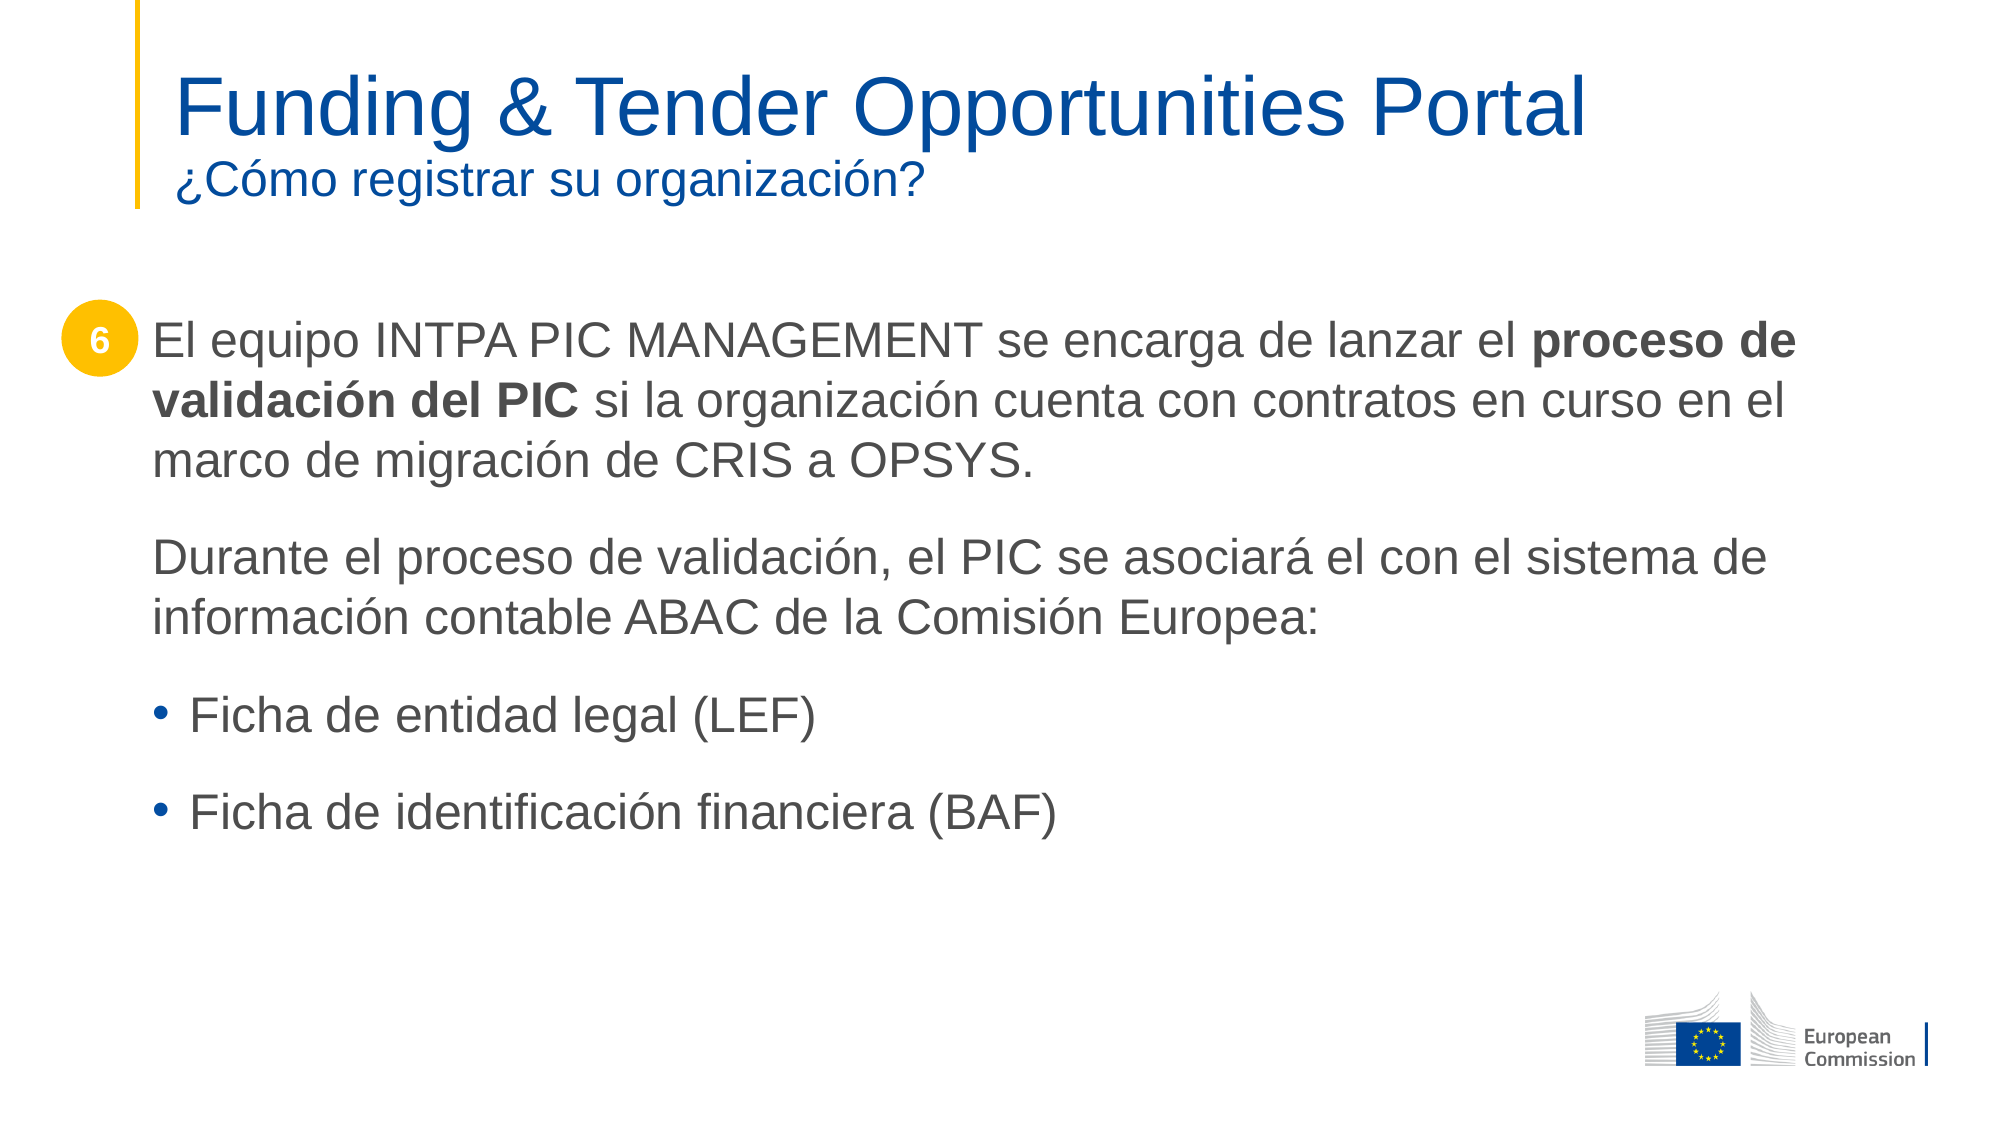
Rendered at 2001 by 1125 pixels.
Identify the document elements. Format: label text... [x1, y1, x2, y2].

picture [1645, 991, 1928, 1066]
title Funding & Tender Opportunities Portal ¿Cómo registrar su organización? [159, 79, 1885, 208]
text_box 6 [61, 299, 137, 377]
list El equipo INTPA PIC MANAGEMENT se encarga de lanzar el proceso de validación del PIC si la organización cuenta con contratos en curso en el marco de migración de CRIS a OPSYS. Durante el proceso de validación, el PIC se asociará el con el sistema de información contable ABAC de la Comisión Europea: Ficha de entidad legal (LEF) Ficha de identificación financiera (BAF) [137, 299, 1927, 937]
